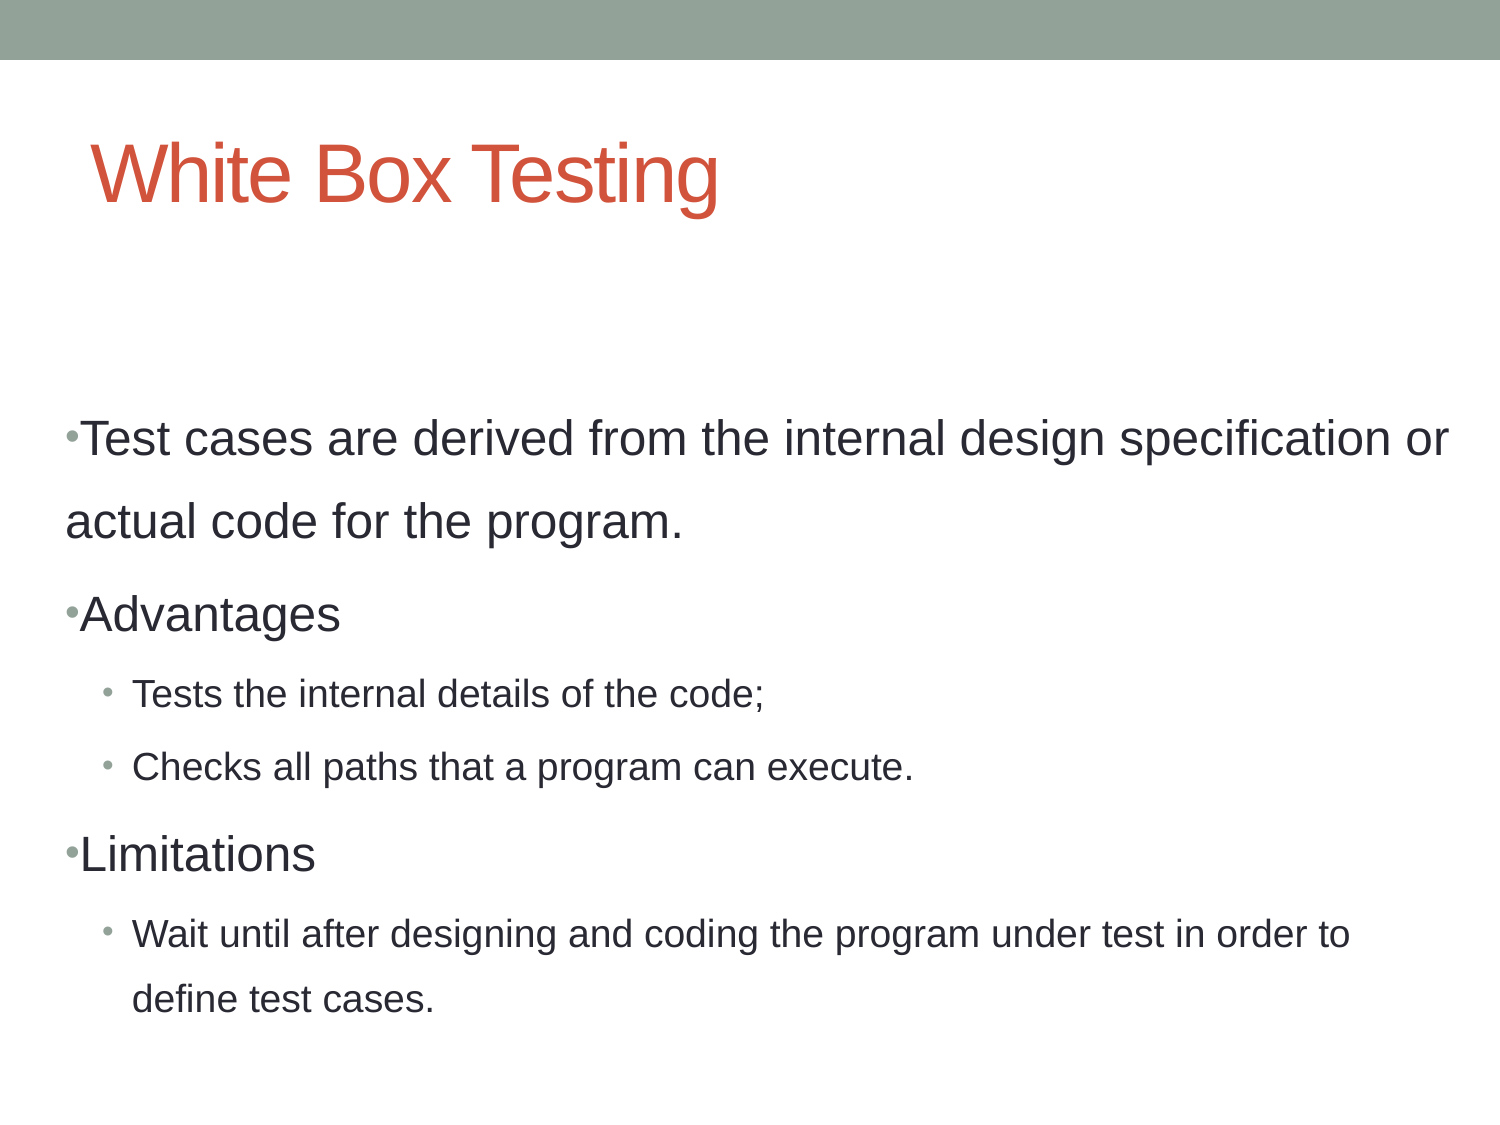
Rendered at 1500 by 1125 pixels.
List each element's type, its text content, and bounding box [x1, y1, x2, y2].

list Test cases are derived from the internal design specification or actual code for the program. Advantages Tests the internal details of the code; Checks all paths that a program can execute. Limitations Wait until after designing and coding the program under test in order to define test cases. [50, 375, 1475, 1032]
title White Box Testing [75, 87, 1425, 250]
